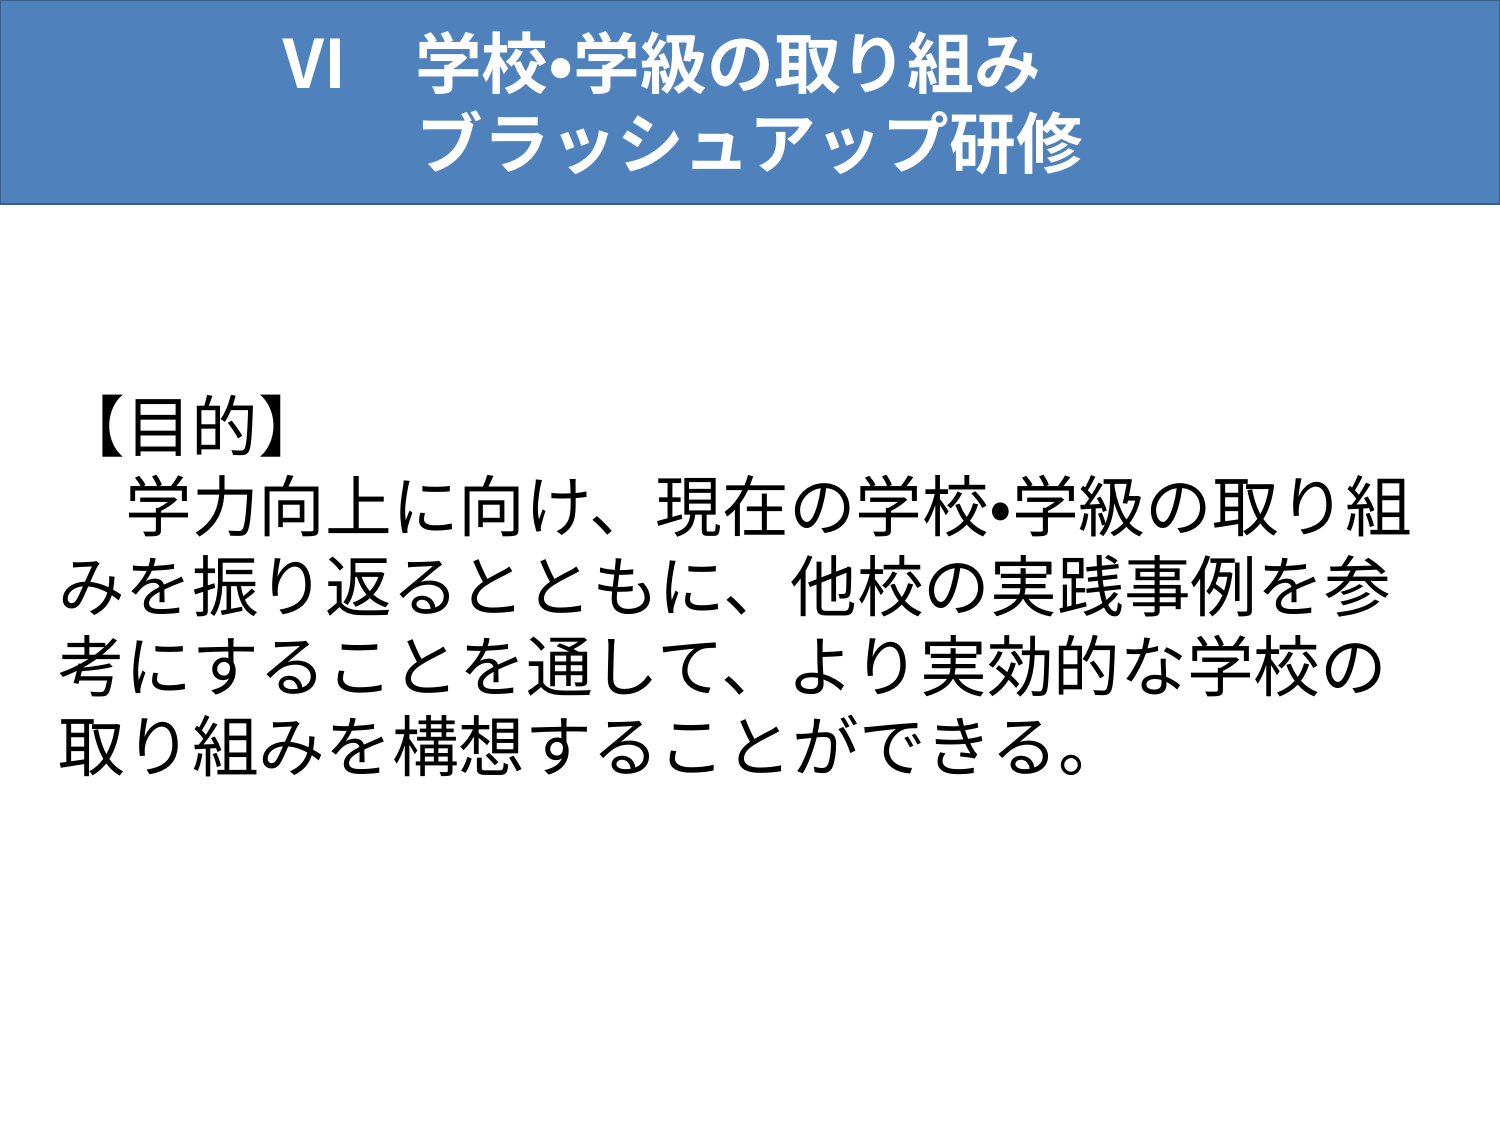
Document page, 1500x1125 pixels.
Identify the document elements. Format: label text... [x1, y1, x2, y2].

text_box 【目的】 学力向上に向け、現在の学校・学級の取り組みを振り返るとともに、他校の実践事例を参考にすることを通して、より実効的な学校の取り組みを構想することができる。 [43, 377, 1454, 792]
text_box Ⅵ 学校・学級の取り組み ブラッシュアップ研修 [0, 0, 1500, 205]
